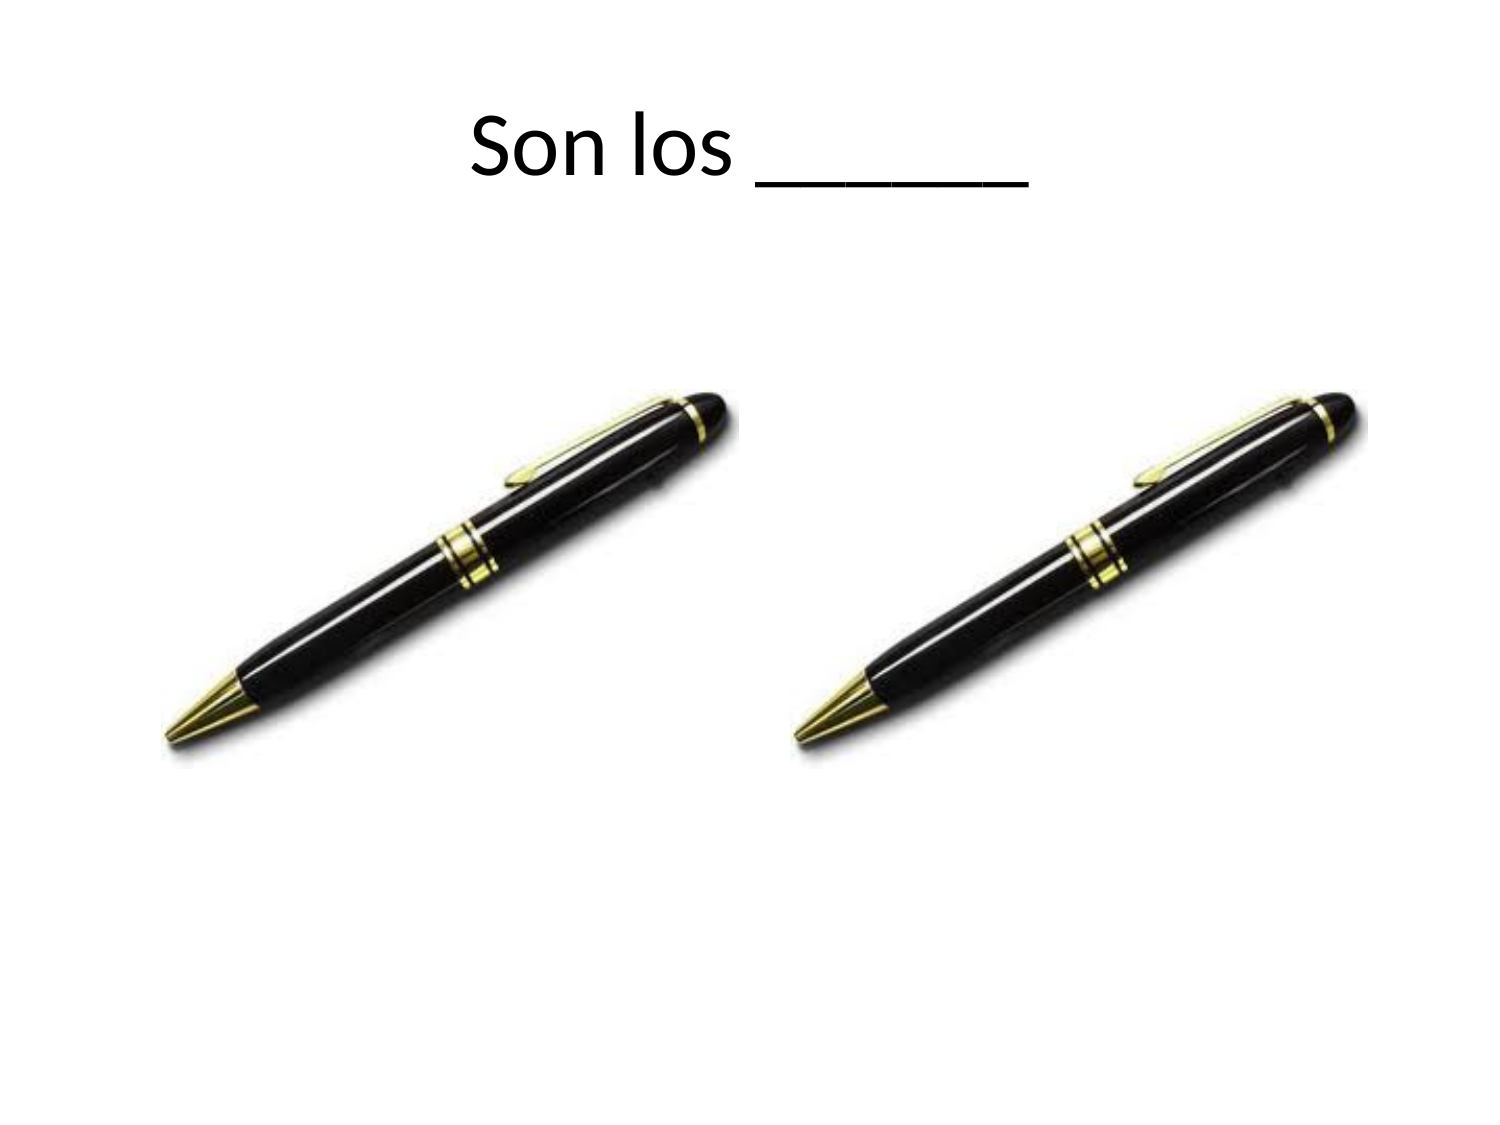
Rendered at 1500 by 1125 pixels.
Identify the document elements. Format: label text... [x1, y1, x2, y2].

picture [789, 389, 1368, 769]
picture [160, 389, 739, 769]
title Son los ______ [75, 45, 1425, 233]
